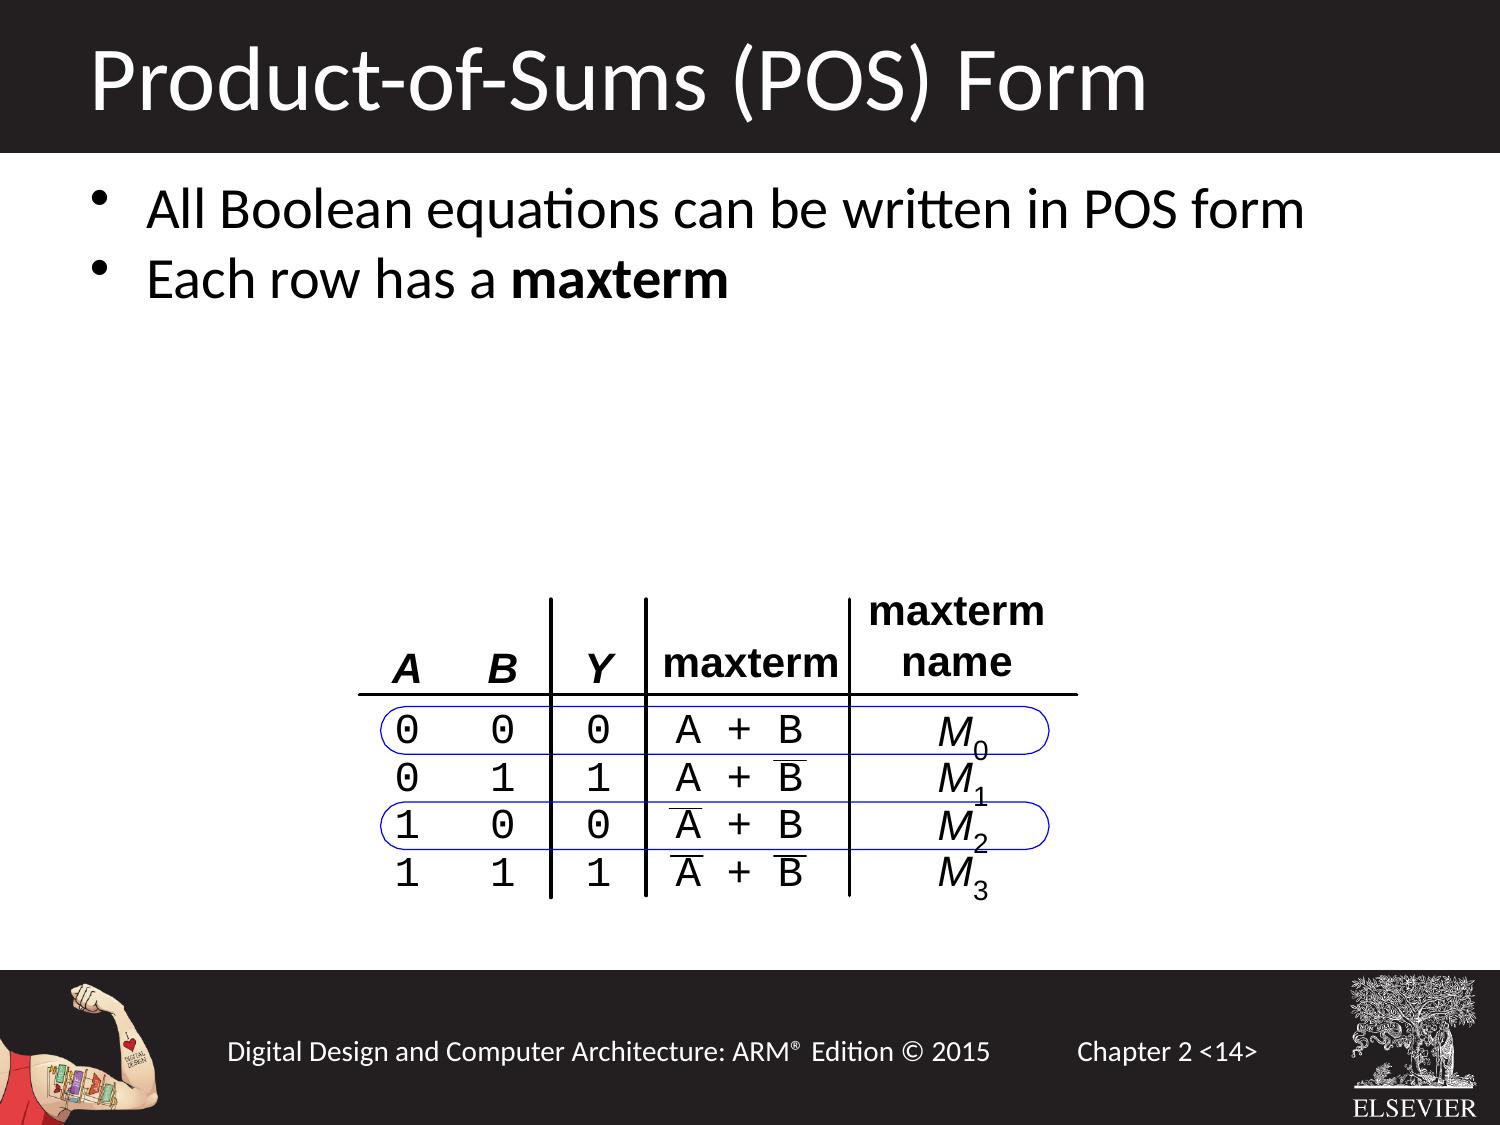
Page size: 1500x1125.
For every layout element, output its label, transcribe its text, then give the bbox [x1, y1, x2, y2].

picture [0, 979, 163, 1125]
text_box Product-of-Sums (POS) Form [75, 11, 1375, 136]
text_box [349, 574, 1101, 928]
picture [1350, 975, 1477, 1117]
text_box All Boolean equations can be written in POS form Each row has a maxterm [74, 162, 1488, 975]
